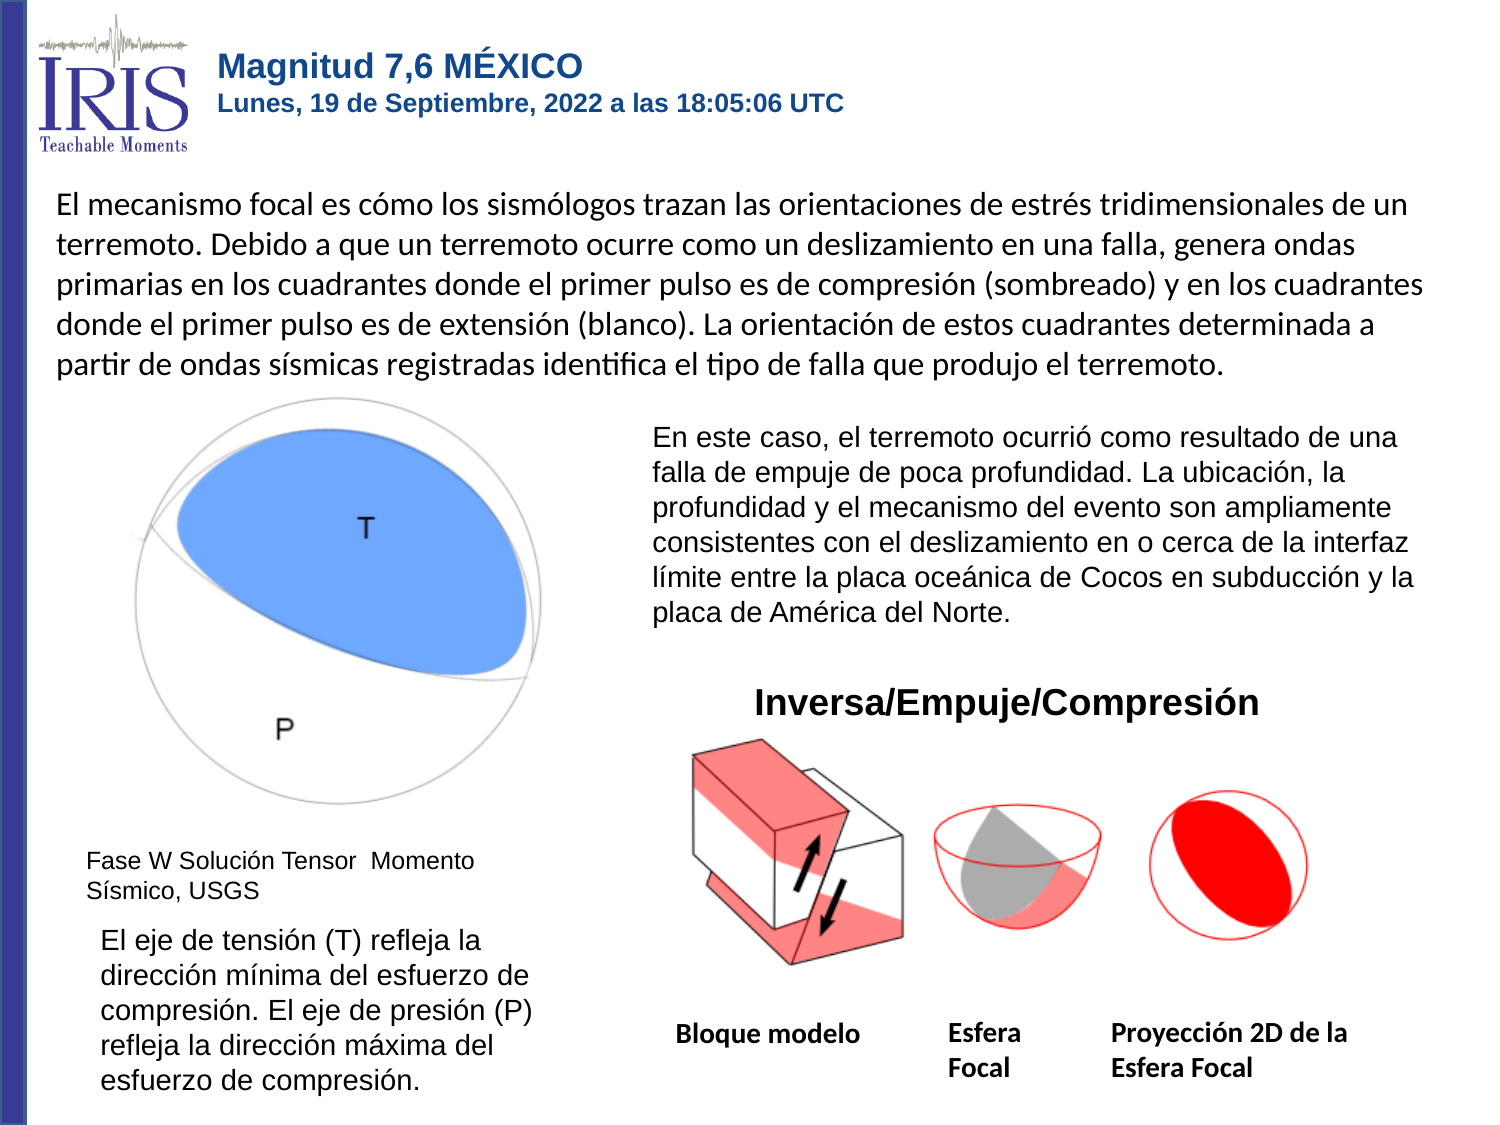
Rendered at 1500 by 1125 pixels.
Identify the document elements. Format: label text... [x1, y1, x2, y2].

text_box Magnitud 7,6 MÉXICO Lunes, 19 de Septiembre, 2022 a las 18:05:06 UTC [202, 0, 1499, 125]
picture [128, 391, 551, 810]
picture [39, 12, 188, 165]
text_box Proyección 2D de la Esfera Focal [1096, 1005, 1375, 1125]
text_box Bloque modelo [660, 1006, 904, 1057]
text_box [0, 0, 27, 1125]
text_box El mecanismo focal es cómo los sismólogos trazan las orientaciones de estrés tridimensionales de un terremoto. Debido a que un terremoto ocurre como un deslizamiento en una falla, genera ondas primarias en los cuadrantes donde el primer pulso es de compresión (sombreado) y en los cuadrantes donde el primer pulso es de extensión (blanco). La orientación de estos cuadrantes determinada a partir de ondas sísmicas registradas identifica el tipo de falla que produjo el terremoto. [41, 174, 1450, 390]
text_box Esfera Focal [933, 1006, 1067, 1091]
text_box En este caso, el terremoto ocurrió como resultado de una falla de empuje de poca profundidad. La ubicación, la profundidad y el mecanismo del evento son ampliamente consistentes con el deslizamiento en o cerca de la interfaz límite entre la placa oceánica de Cocos en subducción y la placa de América del Norte. [637, 410, 1450, 636]
text_box El eje de tensión (T) refleja la dirección mínima del esfuerzo de compresión. El eje de presión (P) refleja la dirección máxima del esfuerzo de compresión. [85, 914, 579, 1104]
text_box Inversa/Empuje/Compresión [723, 670, 1302, 731]
text_box Fase W Solución Tensor Momento Sísmico, USGS [71, 837, 565, 913]
picture [613, 737, 1360, 993]
